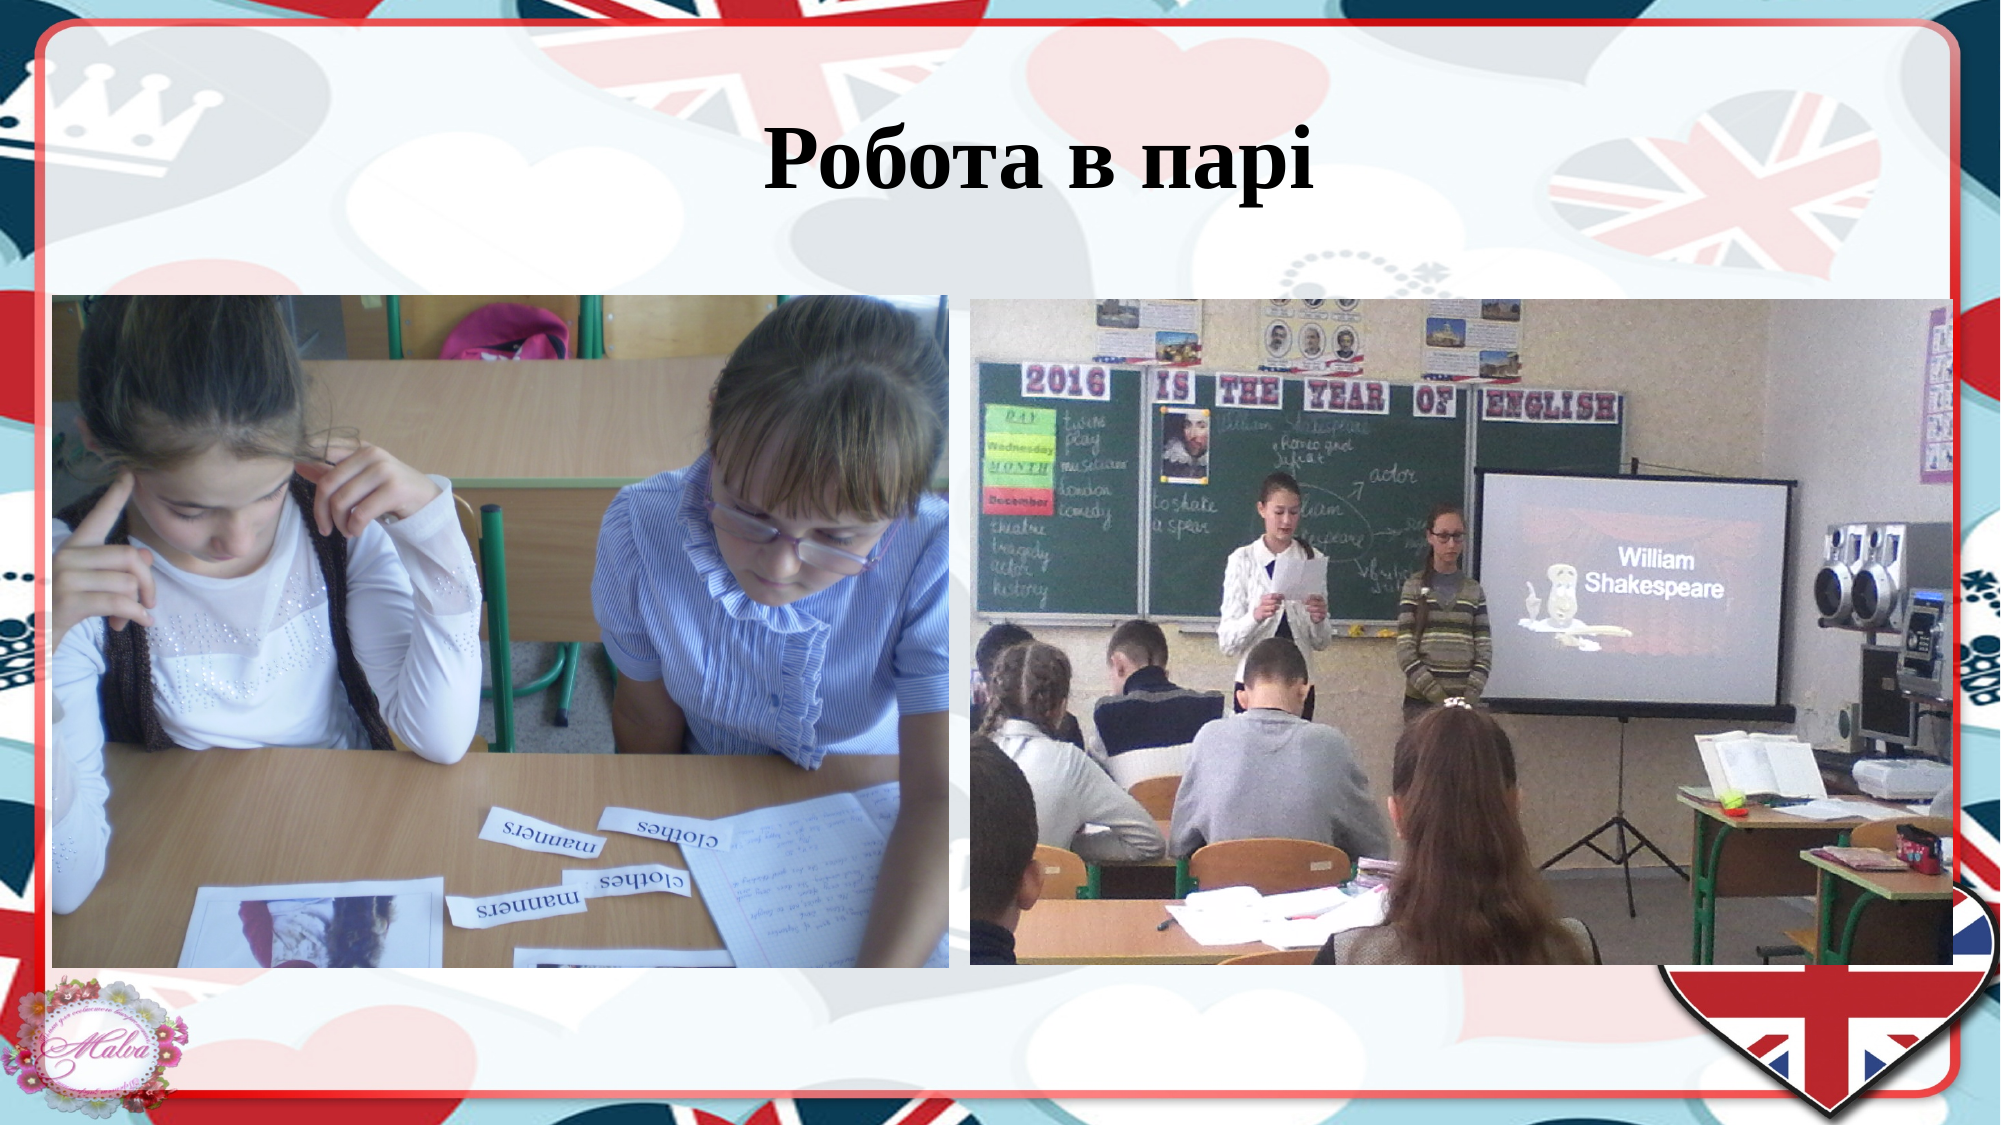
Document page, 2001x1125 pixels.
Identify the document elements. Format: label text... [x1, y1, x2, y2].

title Робота в парі [663, 54, 1417, 263]
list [52, 295, 949, 968]
picture [0, 0, 2001, 1125]
picture [673, 0, 691, 9]
